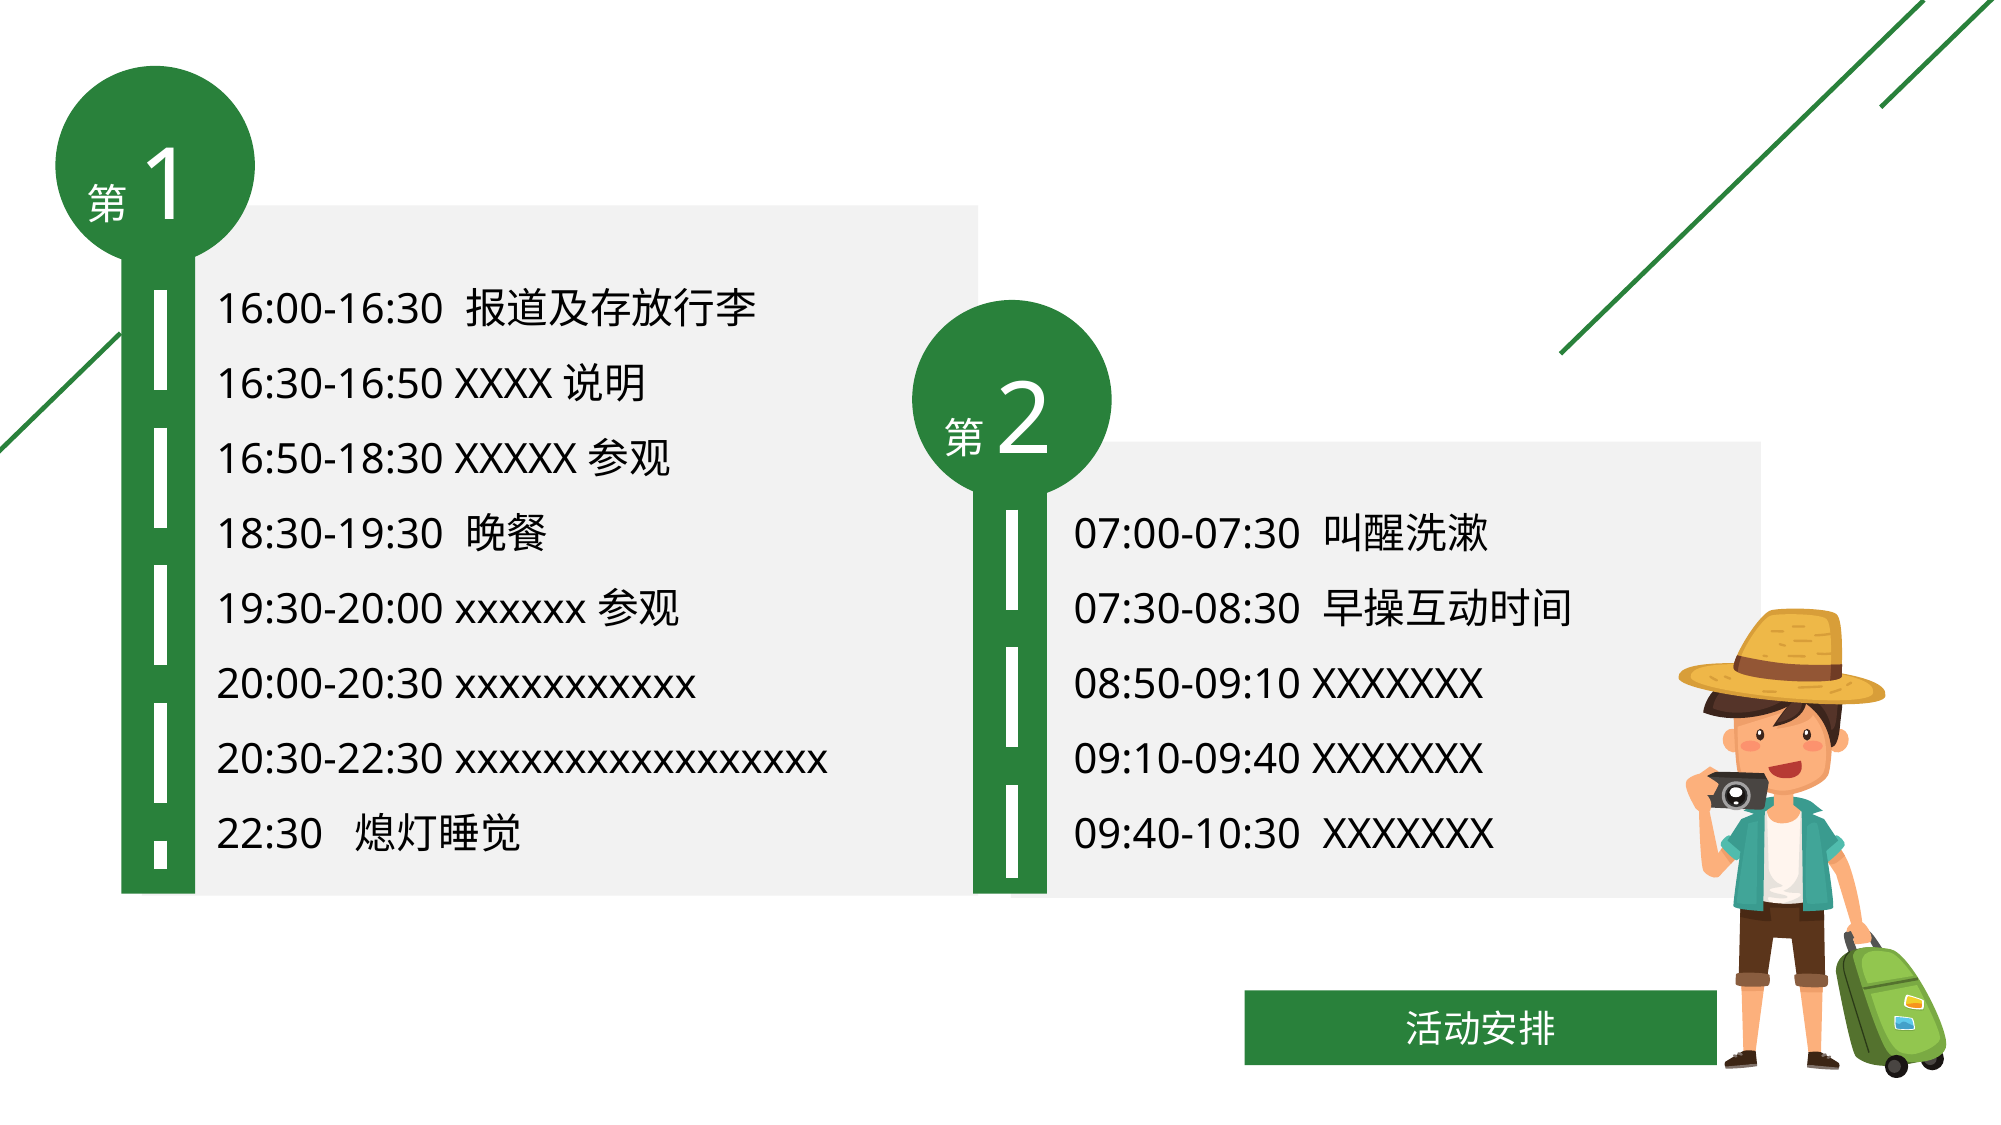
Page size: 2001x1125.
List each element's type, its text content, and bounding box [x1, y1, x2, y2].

text_box 活动安排 [1243, 989, 1678, 1066]
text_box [1880, 0, 2000, 108]
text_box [908, 285, 1761, 898]
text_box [0, 333, 51, 687]
picture [1678, 608, 1947, 1078]
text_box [51, 51, 979, 896]
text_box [1560, 0, 1924, 354]
